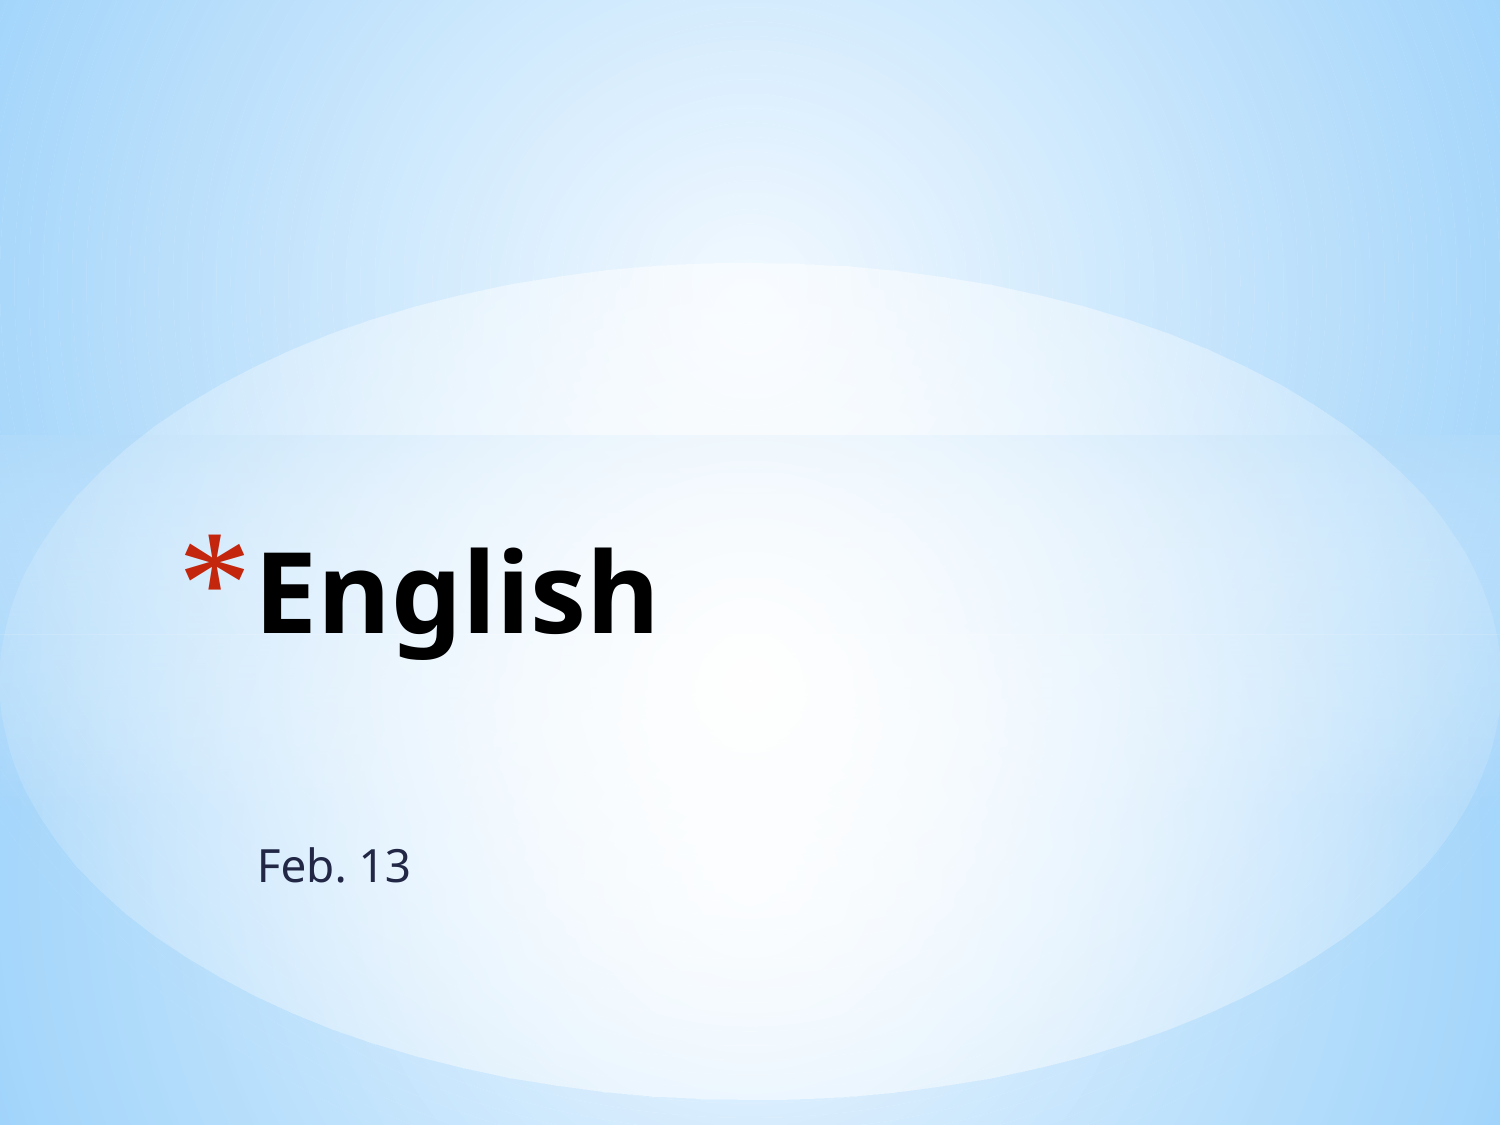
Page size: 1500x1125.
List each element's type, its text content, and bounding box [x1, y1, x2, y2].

subtitle Feb. 13 [241, 828, 1167, 974]
title English [134, 513, 1312, 808]
